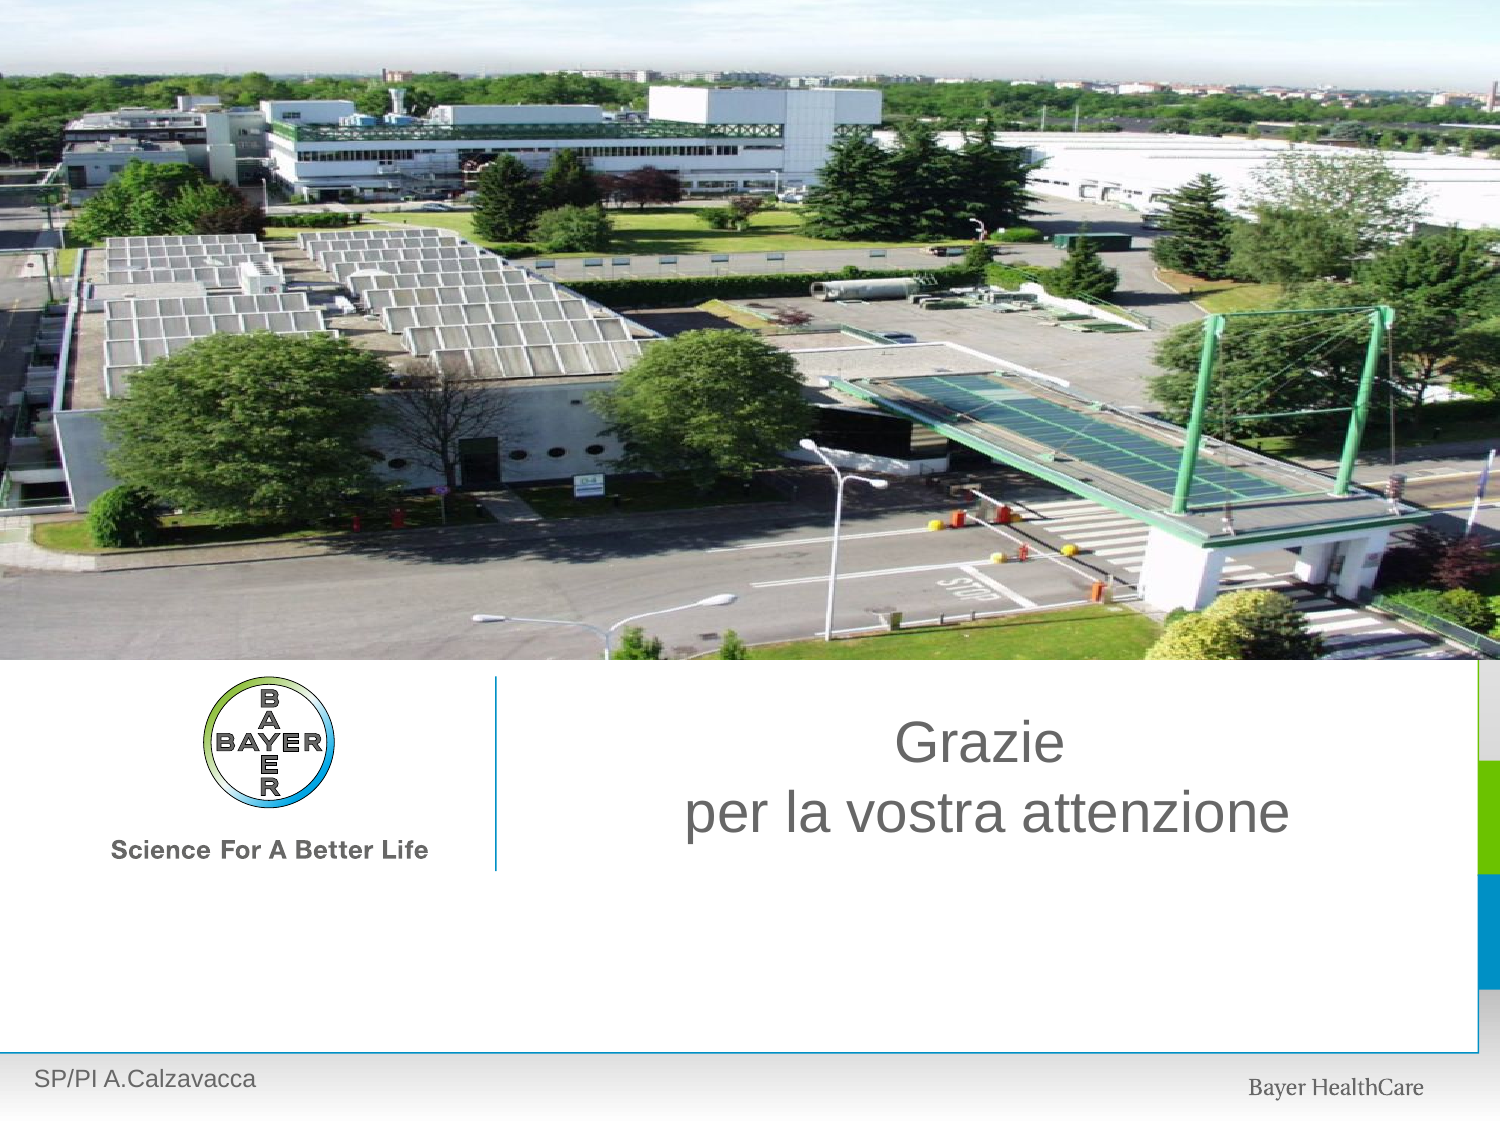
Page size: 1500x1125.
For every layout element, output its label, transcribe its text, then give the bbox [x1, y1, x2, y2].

picture [0, 0, 1500, 660]
text_box SP/PI A.Calzavacca [19, 1054, 428, 1100]
text_box Grazie per la vostra attenzione [525, 696, 1436, 852]
